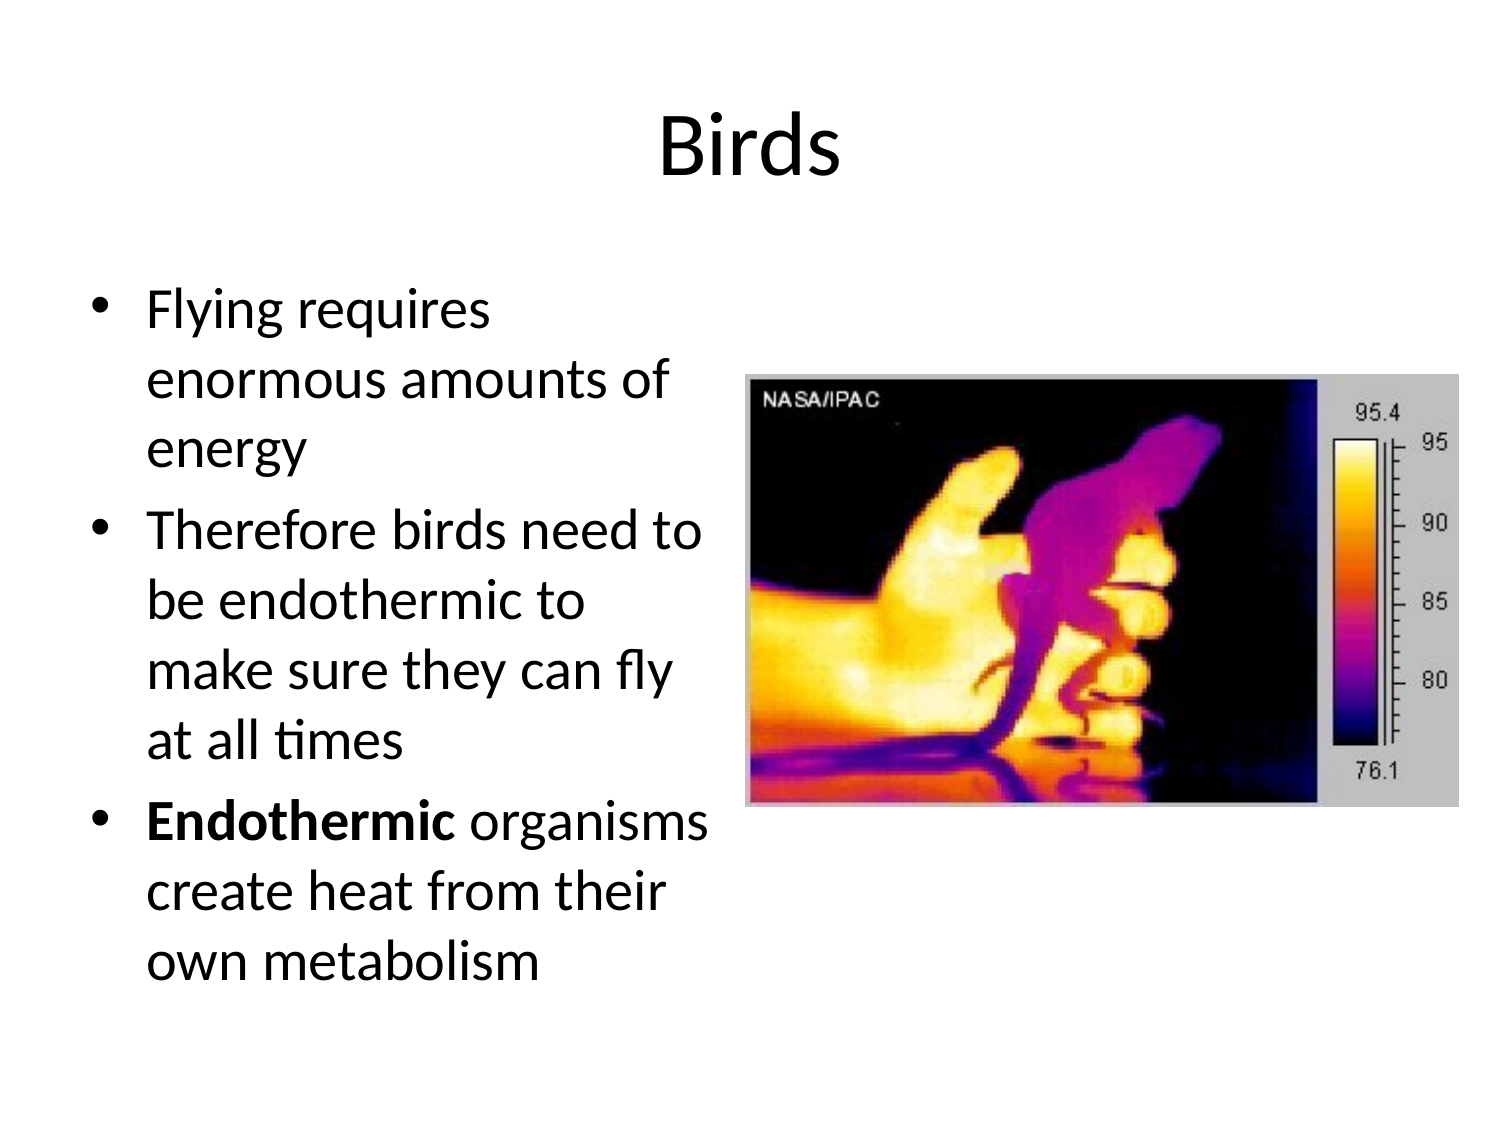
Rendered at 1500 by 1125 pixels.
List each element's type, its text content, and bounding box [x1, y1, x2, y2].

picture [745, 374, 1459, 807]
title Birds [75, 45, 1425, 233]
list Flying requires enormous amounts of energy Therefore birds need to be endothermic to make sure they can fly at all times Endothermic organisms create heat from their own metabolism [75, 262, 738, 1005]
